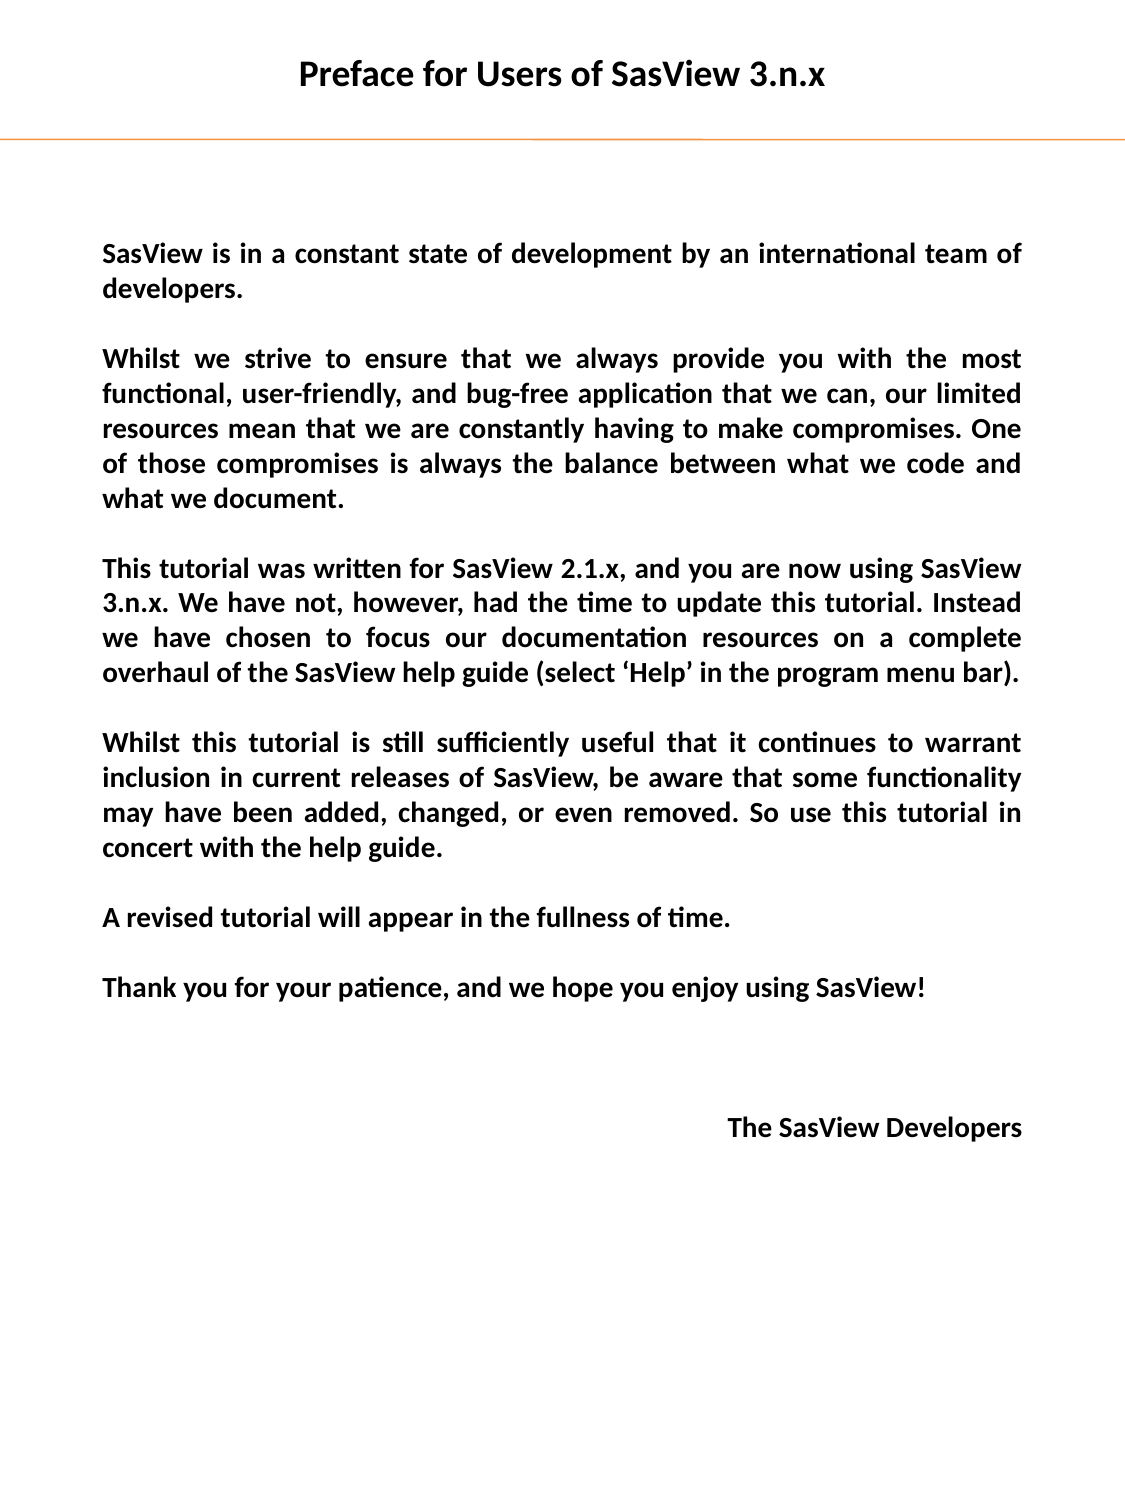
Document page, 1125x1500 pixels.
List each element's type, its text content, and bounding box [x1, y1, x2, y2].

text_box Preface for Users of SasView 3.n.x [283, 41, 841, 101]
text_box SasView is in a constant state of development by an international team of developers. Whilst we strive to ensure that we always provide you with the most functional, user-friendly, and bug-free application that we can, our limited resources mean that we are constantly having to make compromises. One of those compromises is always the balance between what we code and what we document. This tutorial was written for SasView 2.1.x, and you are now using SasView 3.n.x. We have not, however, had the time to update this tutorial. Instead we have chosen to focus our documentation resources on a complete overhaul of the SasView help guide (select ‘Help’ in the program menu bar). Whilst this tutorial is still sufficiently useful that it continues to warrant inclusion in current releases of SasView, be aware that some functionality may have been added, changed, or even removed. So use this tutorial in concert with the help guide. A revised tutorial will appear in the fullness of time. Thank you for your patience, and we hope you enjoy using SasView! The SasView Developers [87, 226, 1038, 1151]
